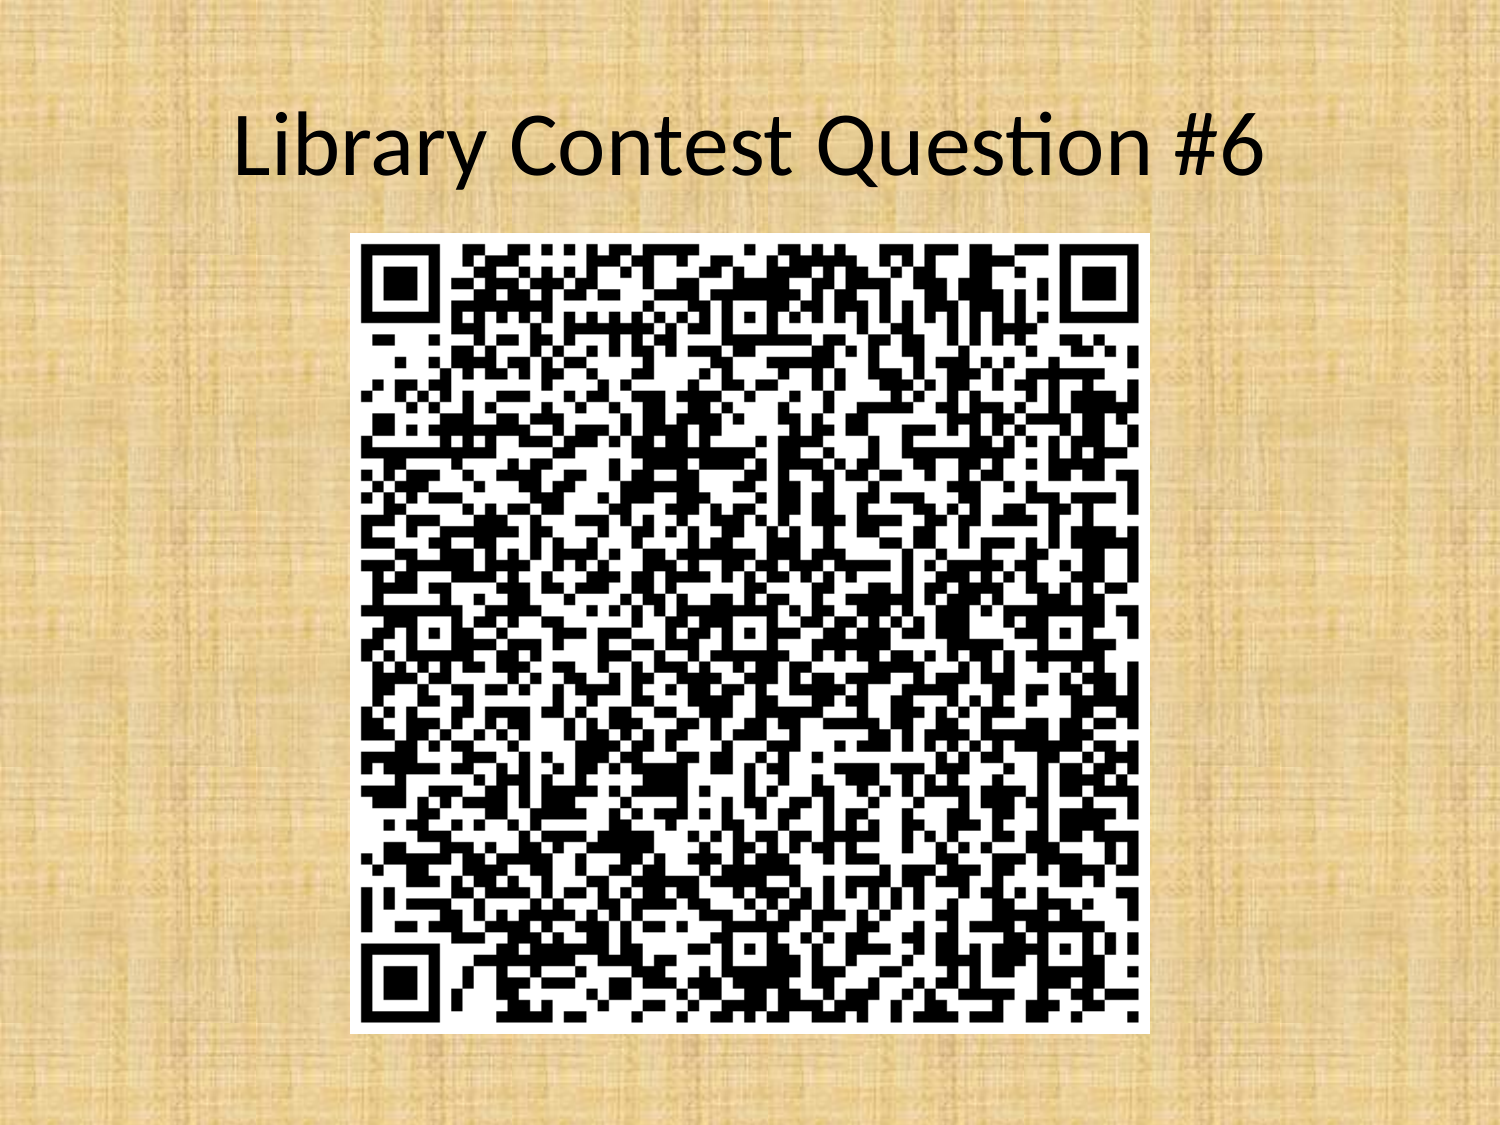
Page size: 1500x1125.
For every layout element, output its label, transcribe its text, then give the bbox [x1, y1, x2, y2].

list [349, 233, 1151, 1034]
picture [0, 0, 1500, 1125]
title Library Contest Question #6 [75, 45, 1425, 233]
